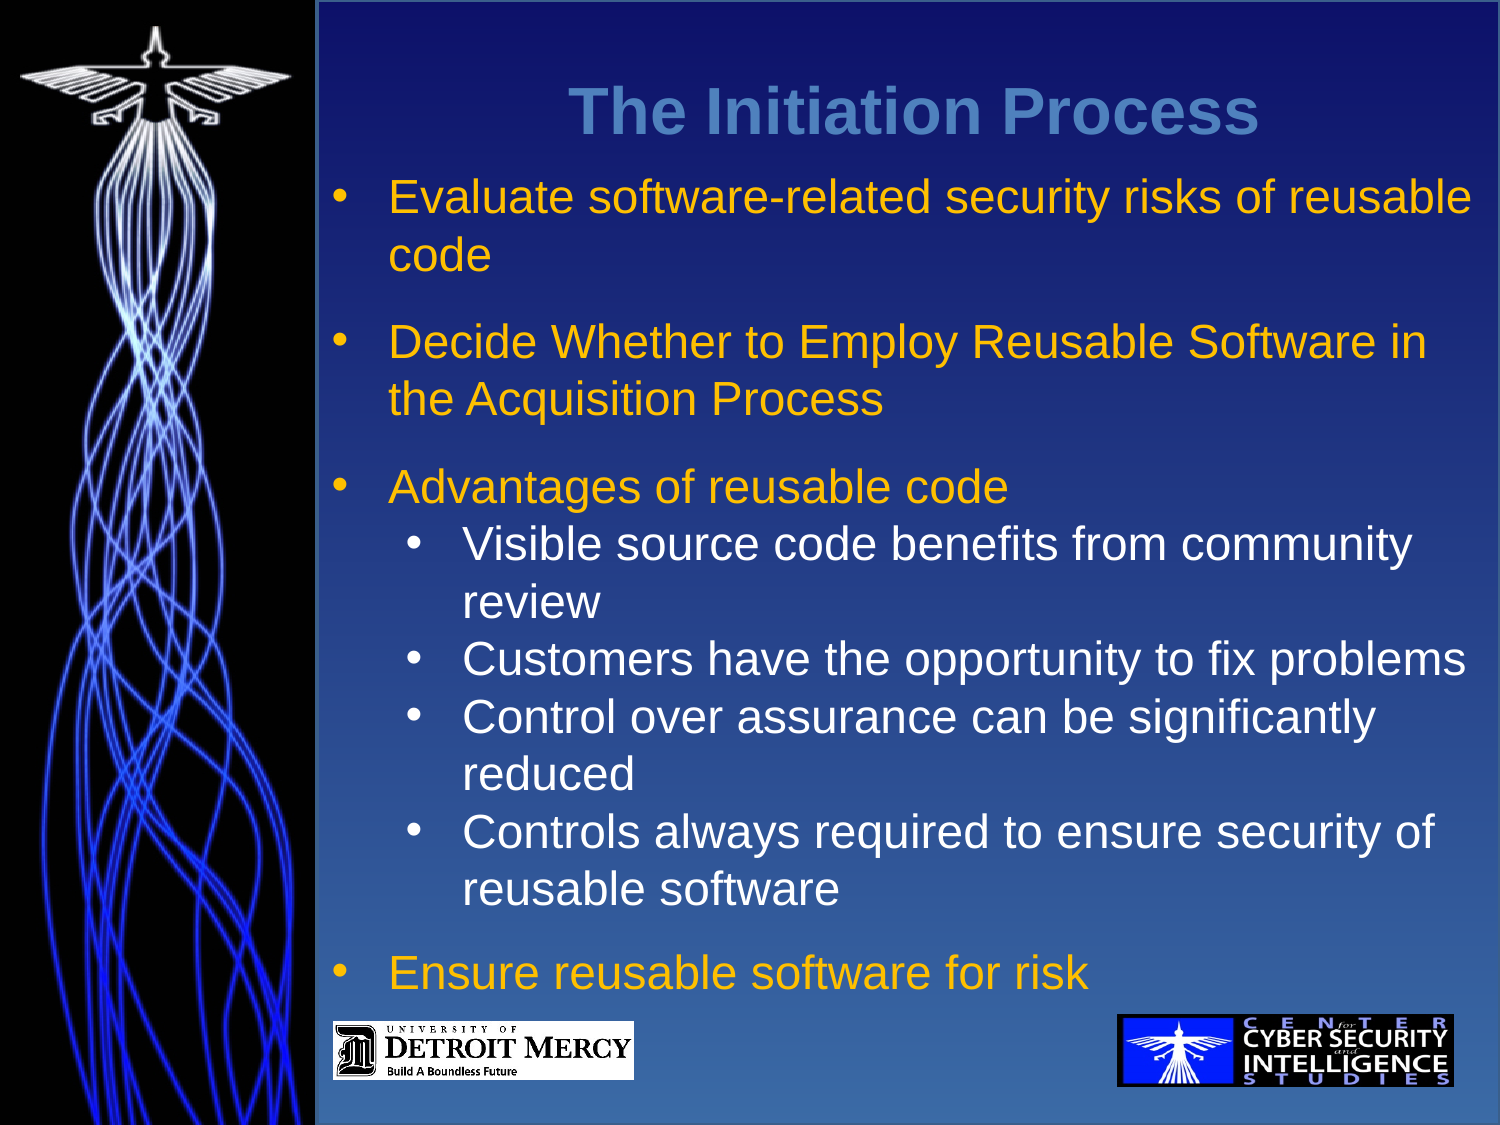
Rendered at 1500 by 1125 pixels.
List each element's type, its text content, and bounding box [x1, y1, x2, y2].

text_box [317, 0, 1500, 157]
text_box [320, 870, 1500, 1125]
text_box The Initiation Process [367, 59, 1463, 157]
picture [332, 1021, 634, 1080]
text_box Evaluate software-related security risks of reusable code Decide Whether to Employ Reusable Software in the Acquisition Process Advantages of reusable code Visible source code benefits from community review Customers have the opportunity to fix problems Control over assurance can be significantly reduced Controls always required to ensure security of reusable software Ensure reusable software for risk [320, 157, 1500, 870]
picture [0, 0, 316, 1125]
picture [1117, 1013, 1455, 1087]
